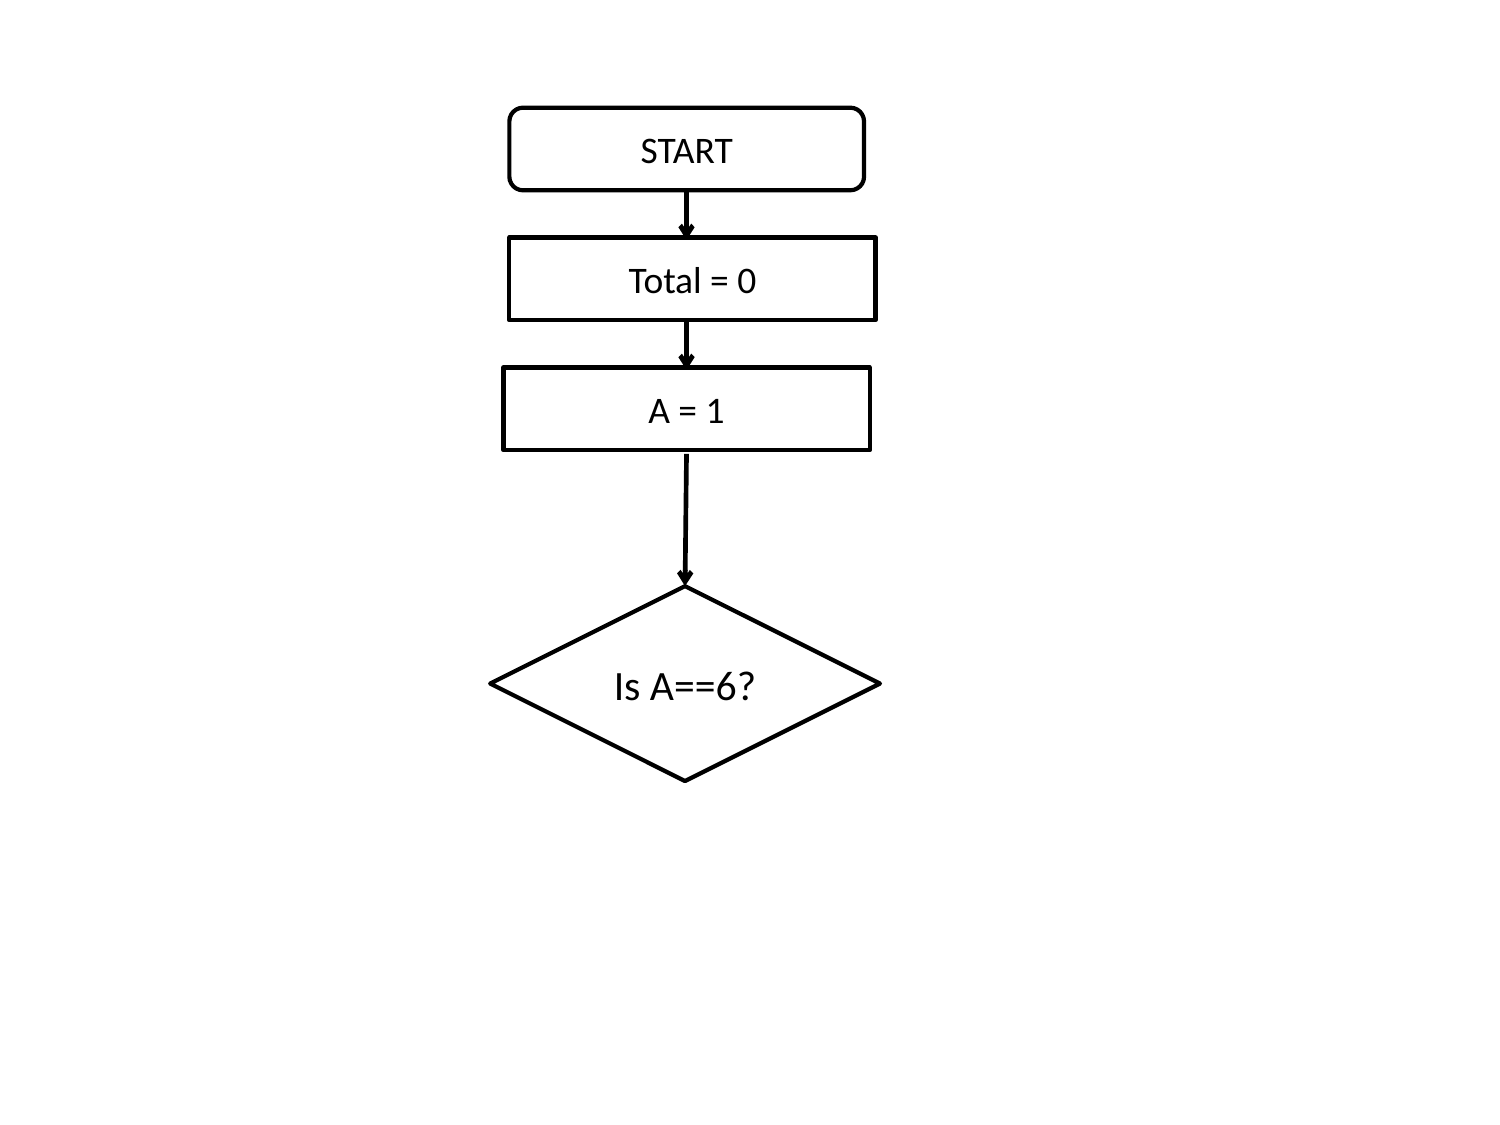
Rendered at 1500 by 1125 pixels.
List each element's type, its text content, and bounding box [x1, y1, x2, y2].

text_box A = 1 [501, 365, 872, 452]
text_box Is A==6? [488, 586, 883, 783]
text_box Total = 0 [507, 235, 878, 322]
text_box START [507, 105, 867, 193]
